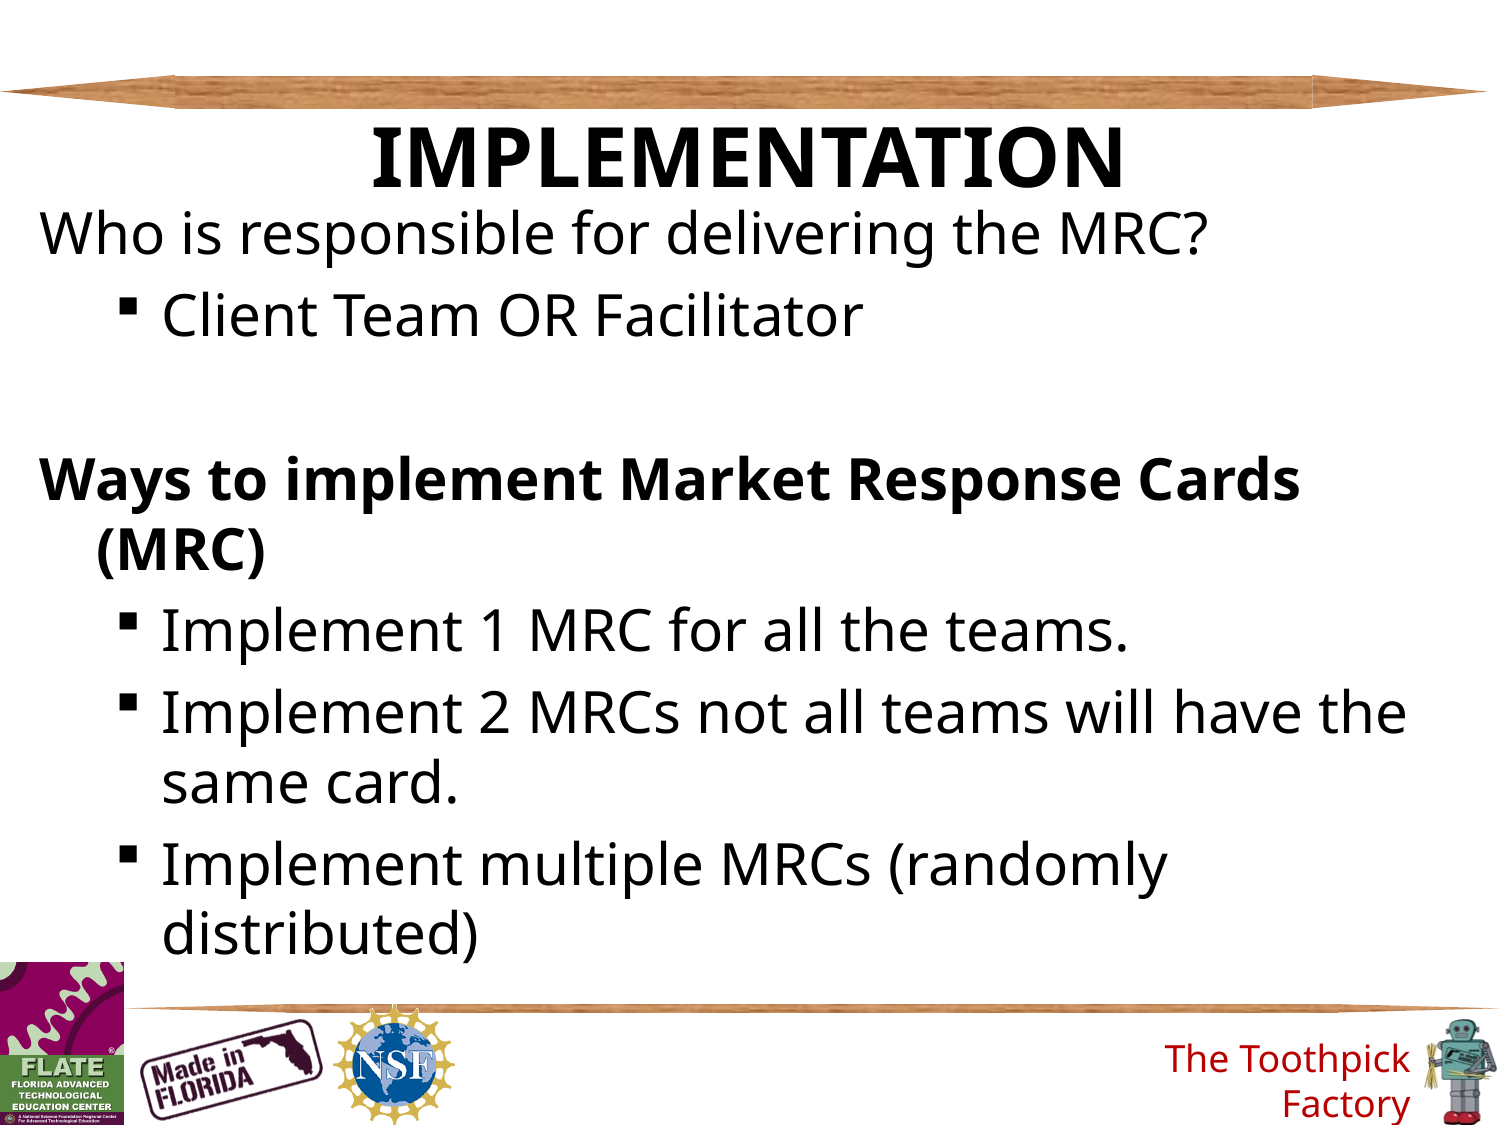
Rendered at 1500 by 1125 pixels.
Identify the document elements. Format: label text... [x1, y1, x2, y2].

picture [0, 74, 1488, 96]
picture [1424, 1015, 1500, 1125]
list Who is responsible for delivering the MRC? Client Team OR Facilitator Ways to implement Market Response Cards (MRC) Implement 1 MRC for all the teams. Implement 2 MRCs not all teams will have the same card. Implement multiple MRCs (randomly distributed) [24, 212, 1475, 955]
text_box IMPLEMENTATION [0, 96, 1500, 212]
picture [0, 962, 1500, 1125]
